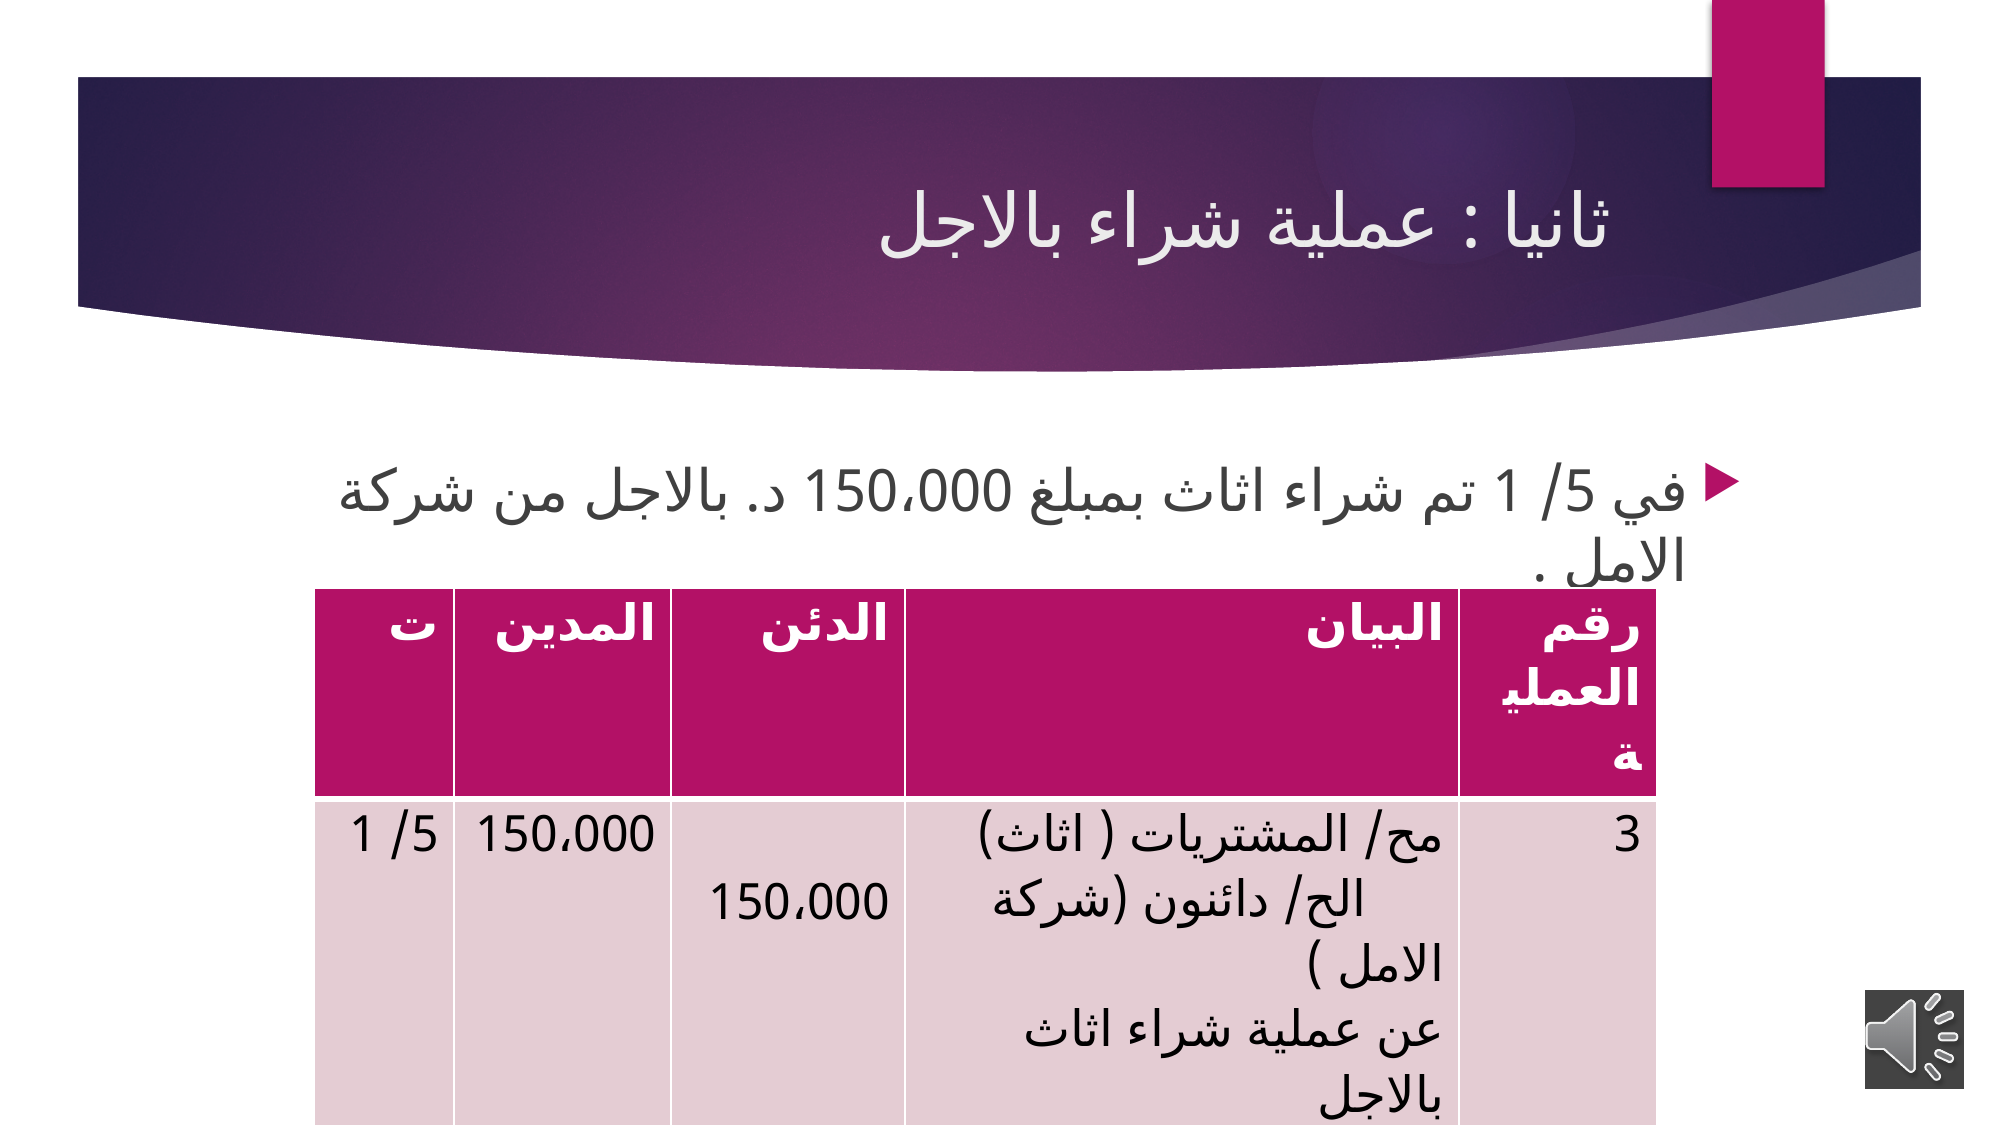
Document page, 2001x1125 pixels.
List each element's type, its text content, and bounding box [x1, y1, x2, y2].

table_cell 3 [1460, 802, 1656, 1125]
table_header المدين [455, 589, 670, 796]
table_cell 150،000 [455, 802, 670, 1125]
title ثانيا : عملية شراء بالاجل [189, 159, 1627, 276]
table_header الدئن [672, 589, 904, 796]
table_header البيان [906, 589, 1458, 796]
picture [1864, 989, 1965, 1090]
list في 5/ 1 تم شراء اثاث بمبلغ 150،000 د. بالاجل من شركة الامل . [227, 446, 1760, 1007]
table_cell 150،000 [672, 802, 904, 1125]
table_header ت [315, 589, 453, 796]
table_cell مح/ المشتريات ( اثاث) الح/ دائنون (شركة الامل ) عن عملية شراء اثاث بالاجل [906, 802, 1458, 1125]
table_header رقم العملية [1460, 589, 1656, 796]
table_cell 5/ 1 [315, 802, 453, 1125]
